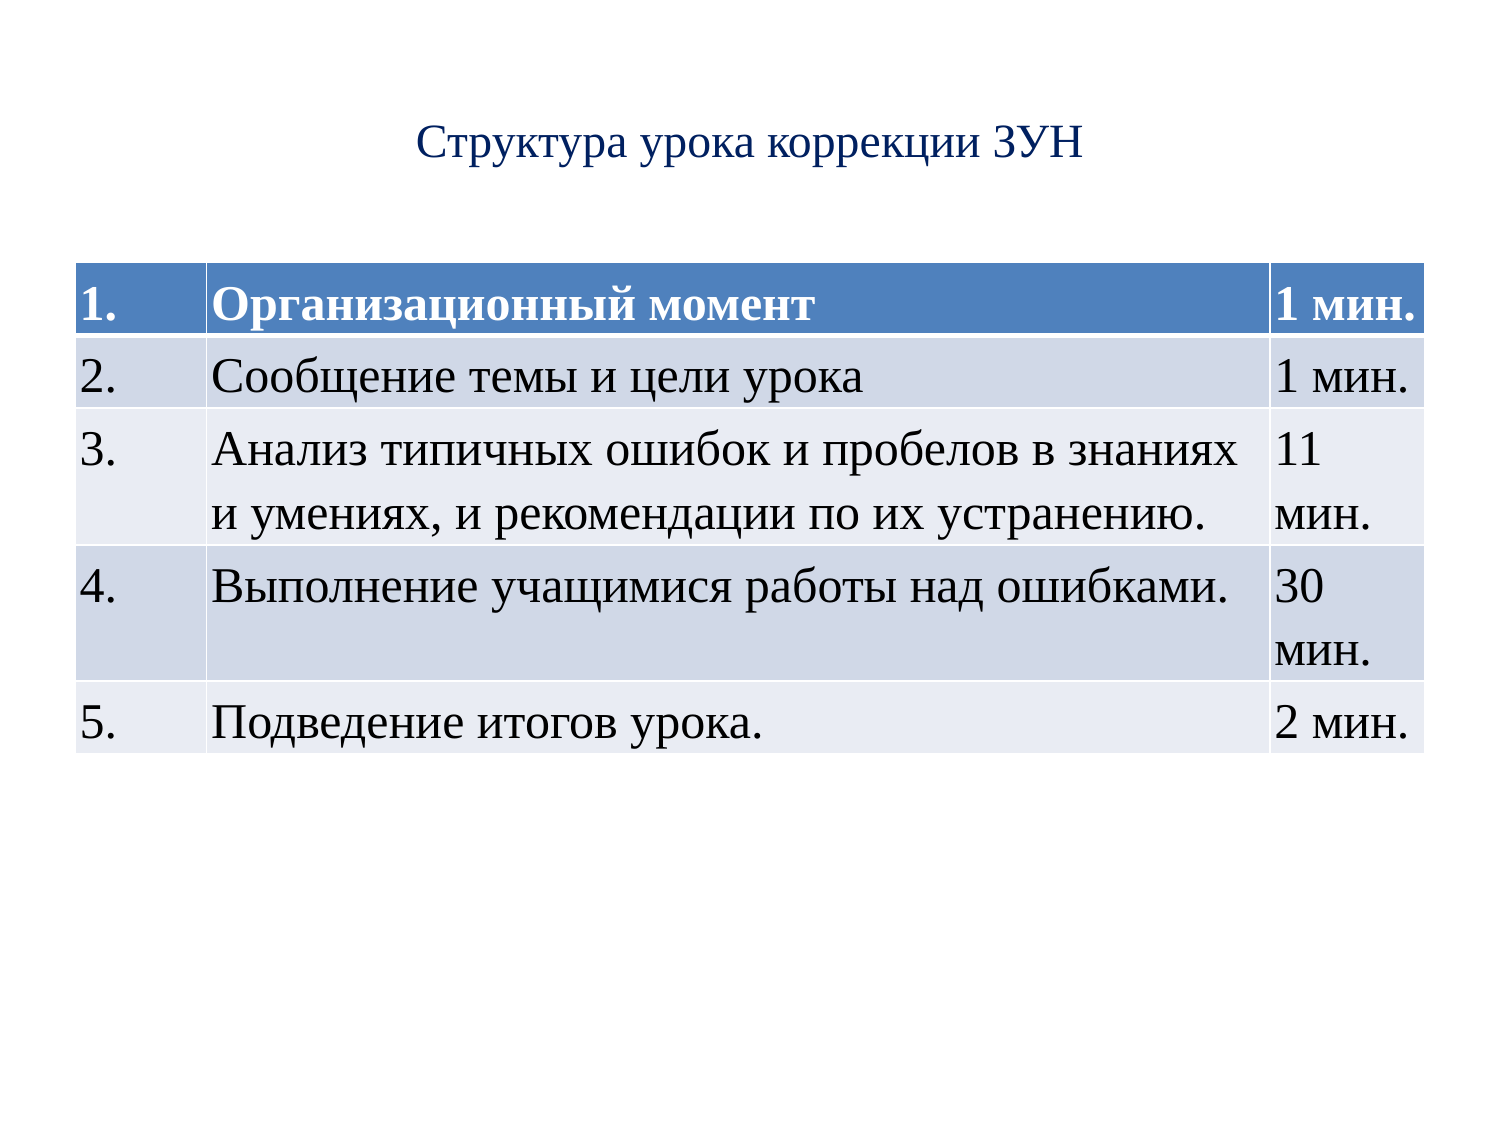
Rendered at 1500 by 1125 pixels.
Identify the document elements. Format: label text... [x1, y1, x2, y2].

title Структура урока коррекции ЗУН [75, 45, 1425, 233]
table_cell 4. [76, 546, 206, 680]
table_cell 2 мин. [1271, 682, 1424, 753]
table_cell 1 мин. [1271, 338, 1424, 407]
table_header Организационный момент [207, 263, 1269, 333]
table_cell Сообщение темы и цели урока [207, 338, 1269, 407]
table_cell 11 мин. [1271, 409, 1424, 544]
table_cell 5. [76, 682, 206, 753]
table_cell Выполнение учащимися работы над ошибками. [207, 546, 1269, 680]
table_cell 2. [76, 338, 206, 407]
table_cell 3. [76, 409, 206, 544]
table_cell Подведение итогов урока. [207, 682, 1269, 753]
table_cell 30 мин. [1271, 546, 1424, 680]
table_header 1. [76, 263, 206, 333]
table_cell Анализ типичных ошибок и пробелов в знаниях и умениях, и рекомендации по их устранению. [207, 409, 1269, 544]
table_header 1 мин. [1271, 263, 1424, 333]
